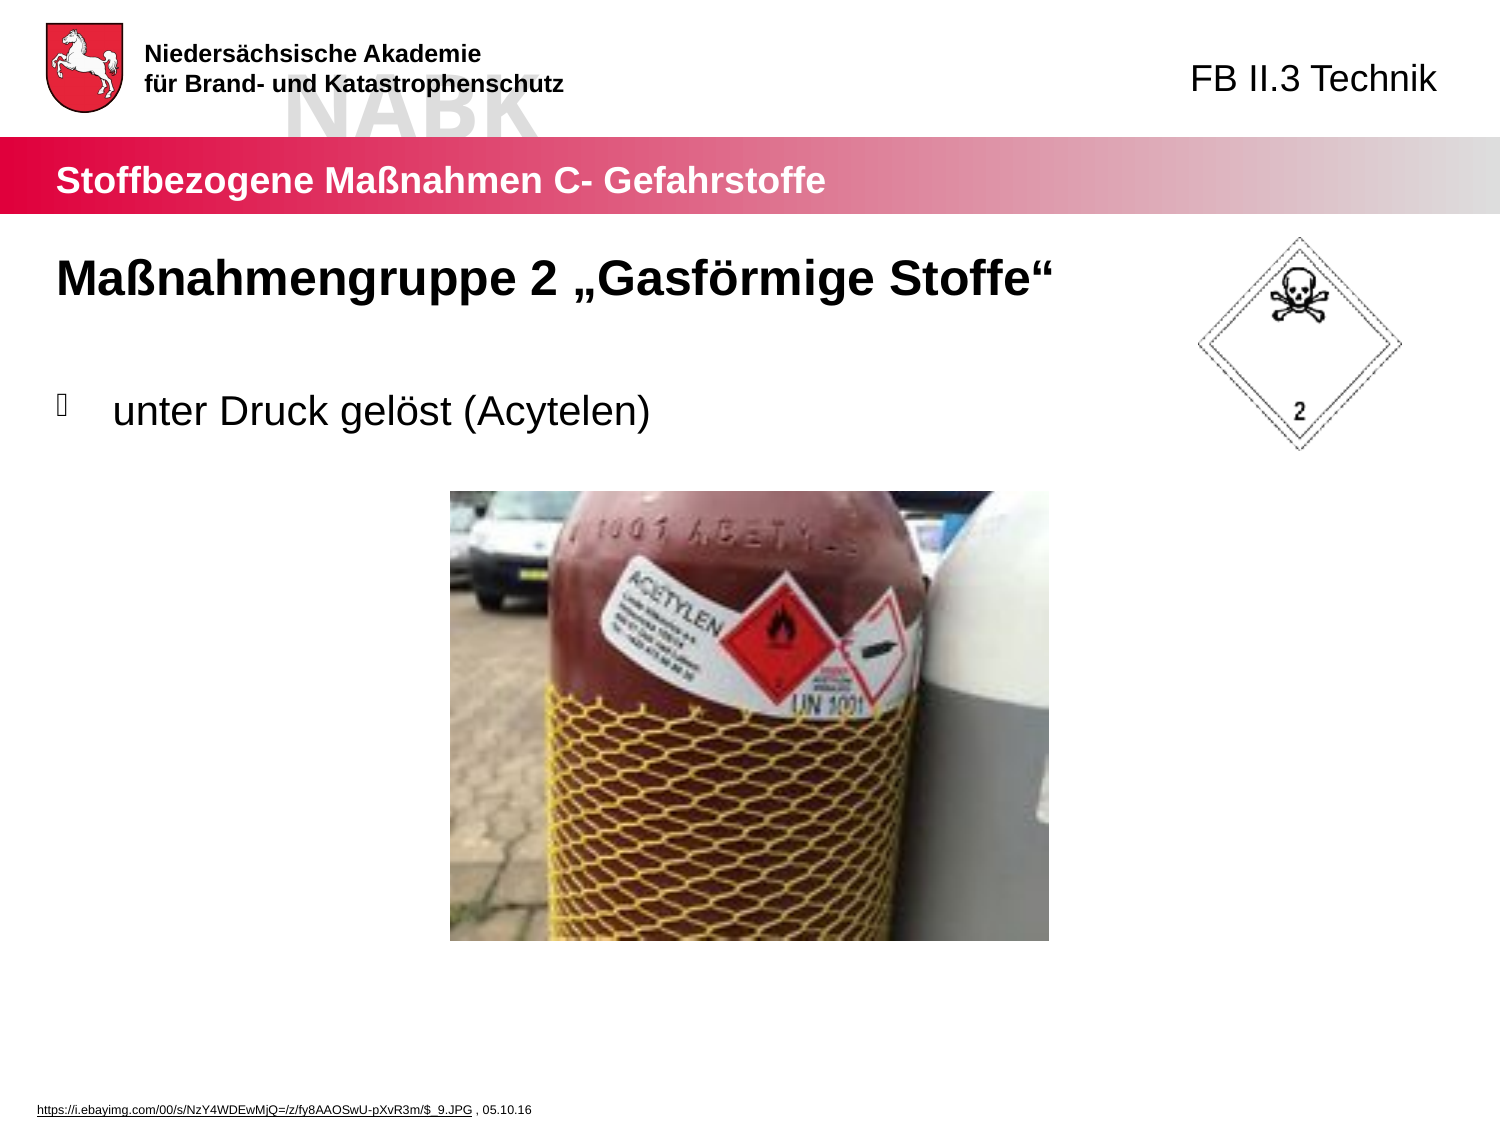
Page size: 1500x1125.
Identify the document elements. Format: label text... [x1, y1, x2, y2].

list Maßnahmengruppe 2 „Gasförmige Stoffe“ unter Druck gelöst (Acytelen) [41, 237, 1459, 1006]
text_box https://i.ebayimg.com/00/s/NzY4WDEwMjQ=/z/fy8AAOSwU-pXvR3m/$_9.JPG , 05.10.16 [22, 1094, 1406, 1125]
picture [450, 491, 1049, 941]
picture [1198, 237, 1402, 451]
picture [45, 22, 124, 114]
